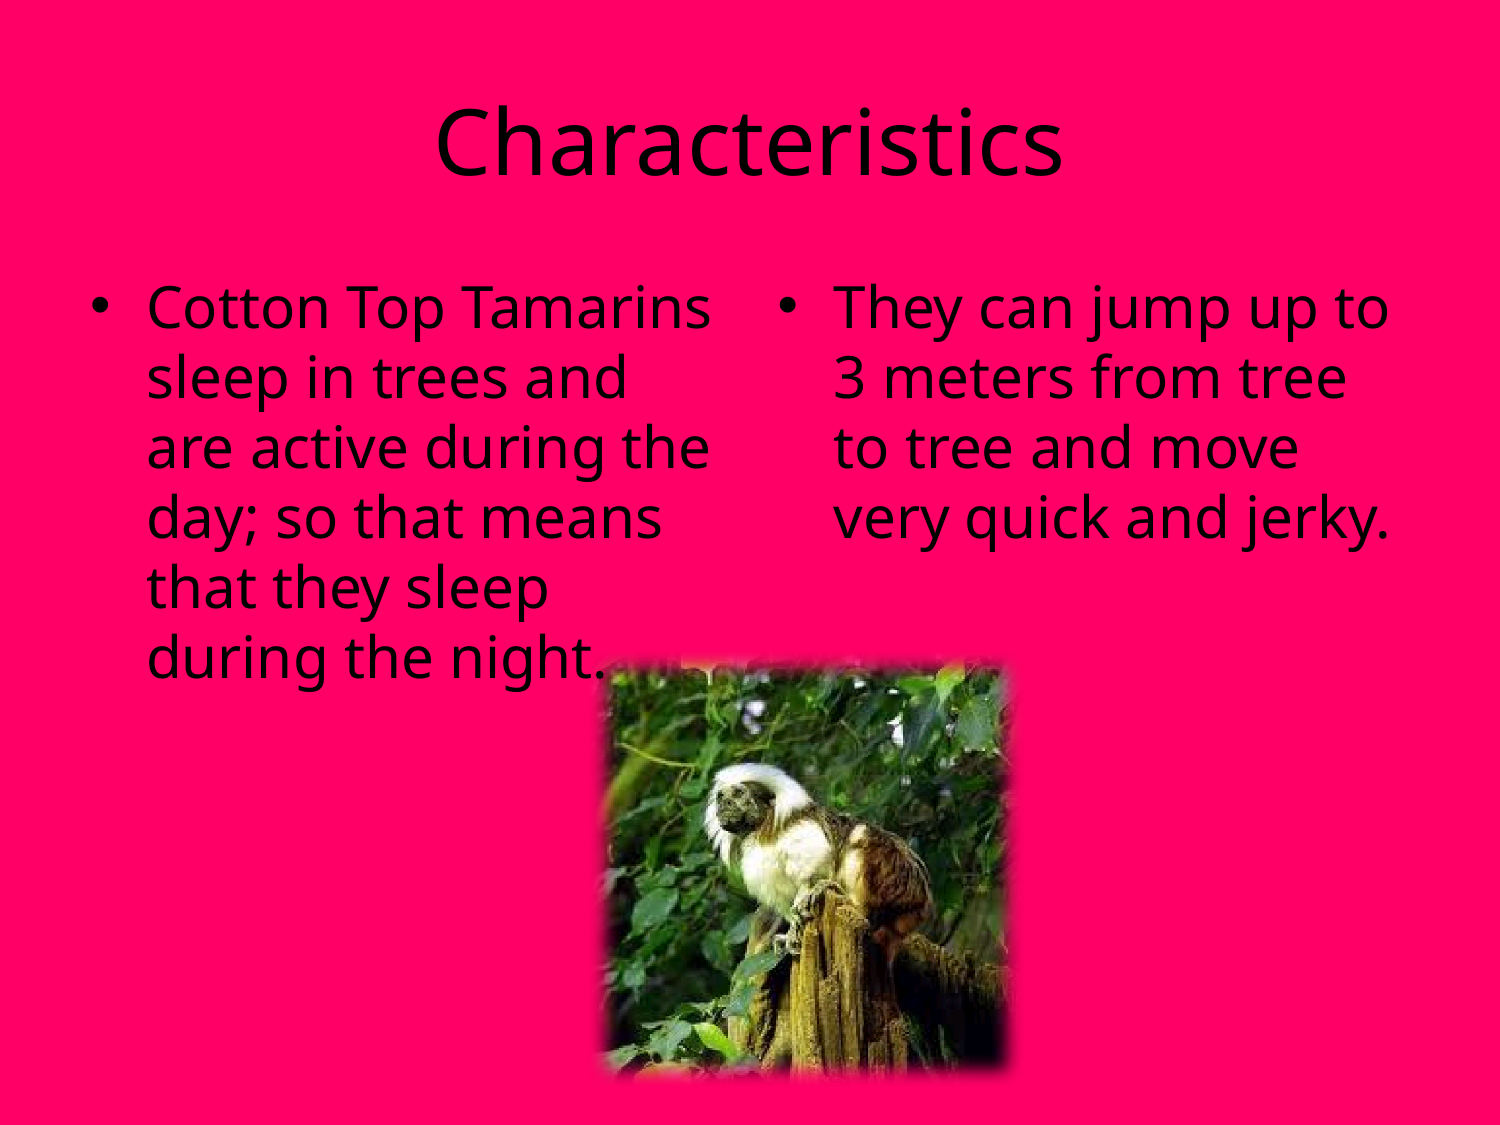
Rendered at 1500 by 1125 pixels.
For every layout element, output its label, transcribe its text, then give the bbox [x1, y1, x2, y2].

picture [587, 649, 1026, 1088]
title Characteristics [75, 45, 1425, 233]
list Cotton Top Tamarins sleep in trees and are active during the day; so that means that they sleep during the night. [75, 262, 738, 1005]
list They can jump up to 3 meters from tree to tree and move very quick and jerky. [762, 262, 1425, 1005]
